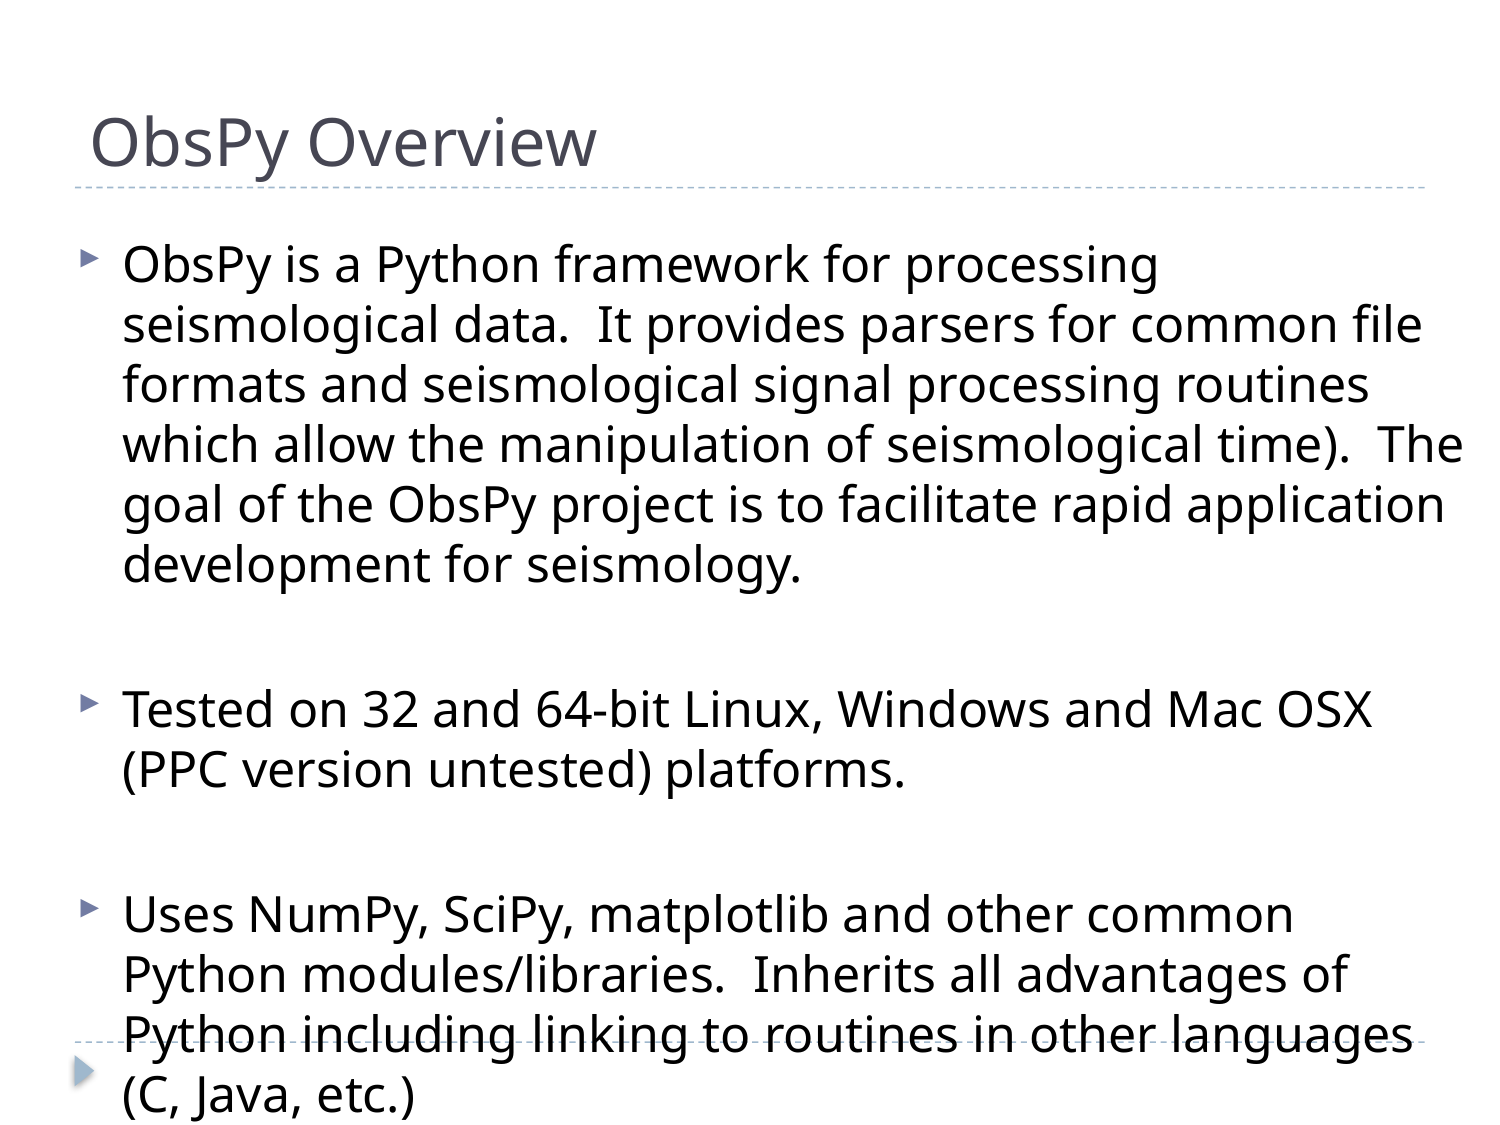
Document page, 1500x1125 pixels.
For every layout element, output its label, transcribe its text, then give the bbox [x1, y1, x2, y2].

list ObsPy is a Python framework for processing seismological data. It provides parsers for common file formats and seismological signal processing routines which allow the manipulation of seismological time). The goal of the ObsPy project is to facilitate rapid application development for seismology. Tested on 32 and 64-bit Linux, Windows and Mac OSX (PPC version untested) platforms. Uses NumPy, SciPy, matplotlib and other common Python modules/libraries. Inherits all advantages of Python including linking to routines in other languages (C, Java, etc.) [62, 224, 1488, 1093]
title ObsPy Overview [75, 24, 1425, 188]
